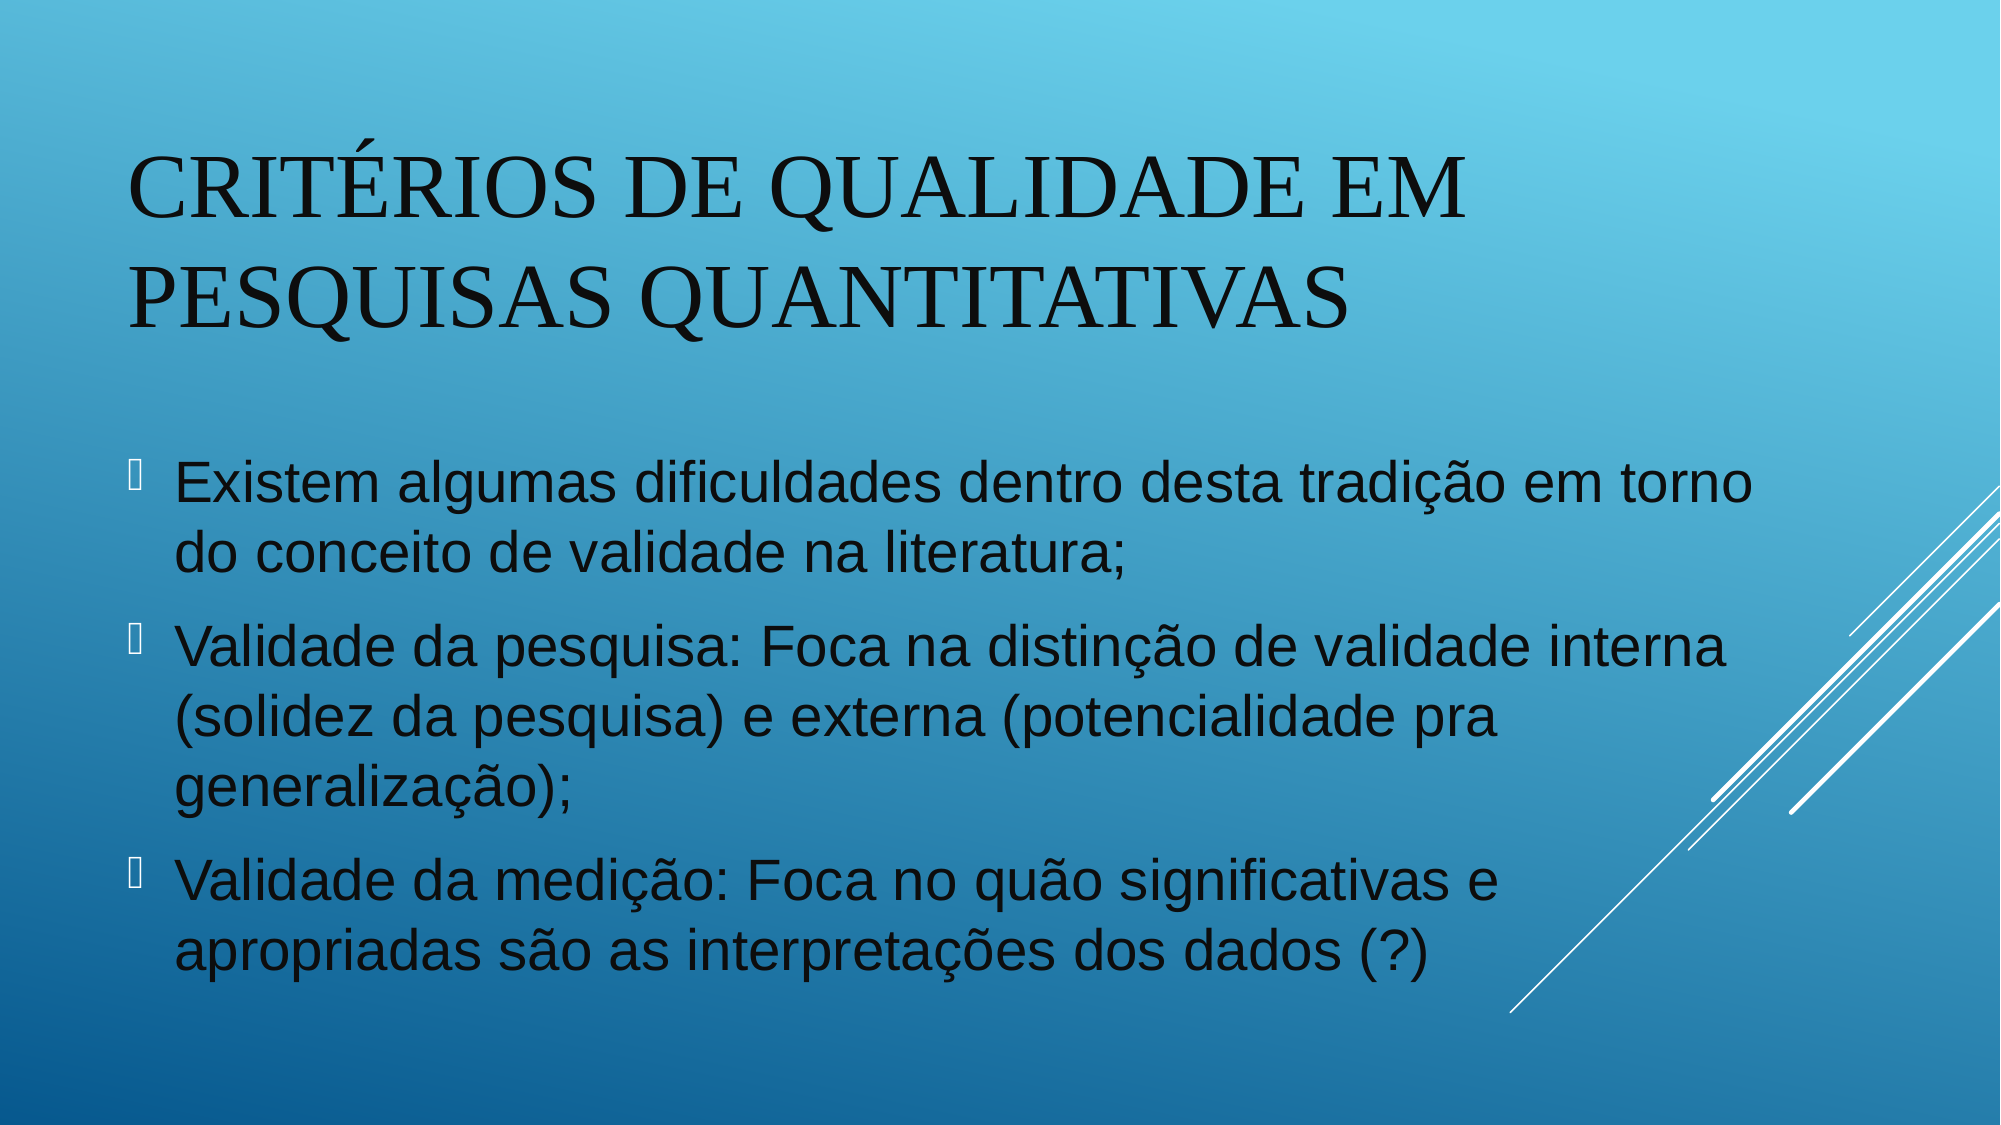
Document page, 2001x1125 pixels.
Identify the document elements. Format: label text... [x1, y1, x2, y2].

list Existem algumas dificuldades dentro desta tradição em torno do conceito de validade na literatura; Validade da pesquisa: Foca na distinção de validade interna (solidez da pesquisa) e externa (potencialidade pra generalização); Validade da medição: Foca no quão significativas e apropriadas são as interpretações dos dados (?) [112, 416, 1798, 1010]
title Critérios de qualidade em pesquisas quantitativas [112, 112, 1513, 360]
